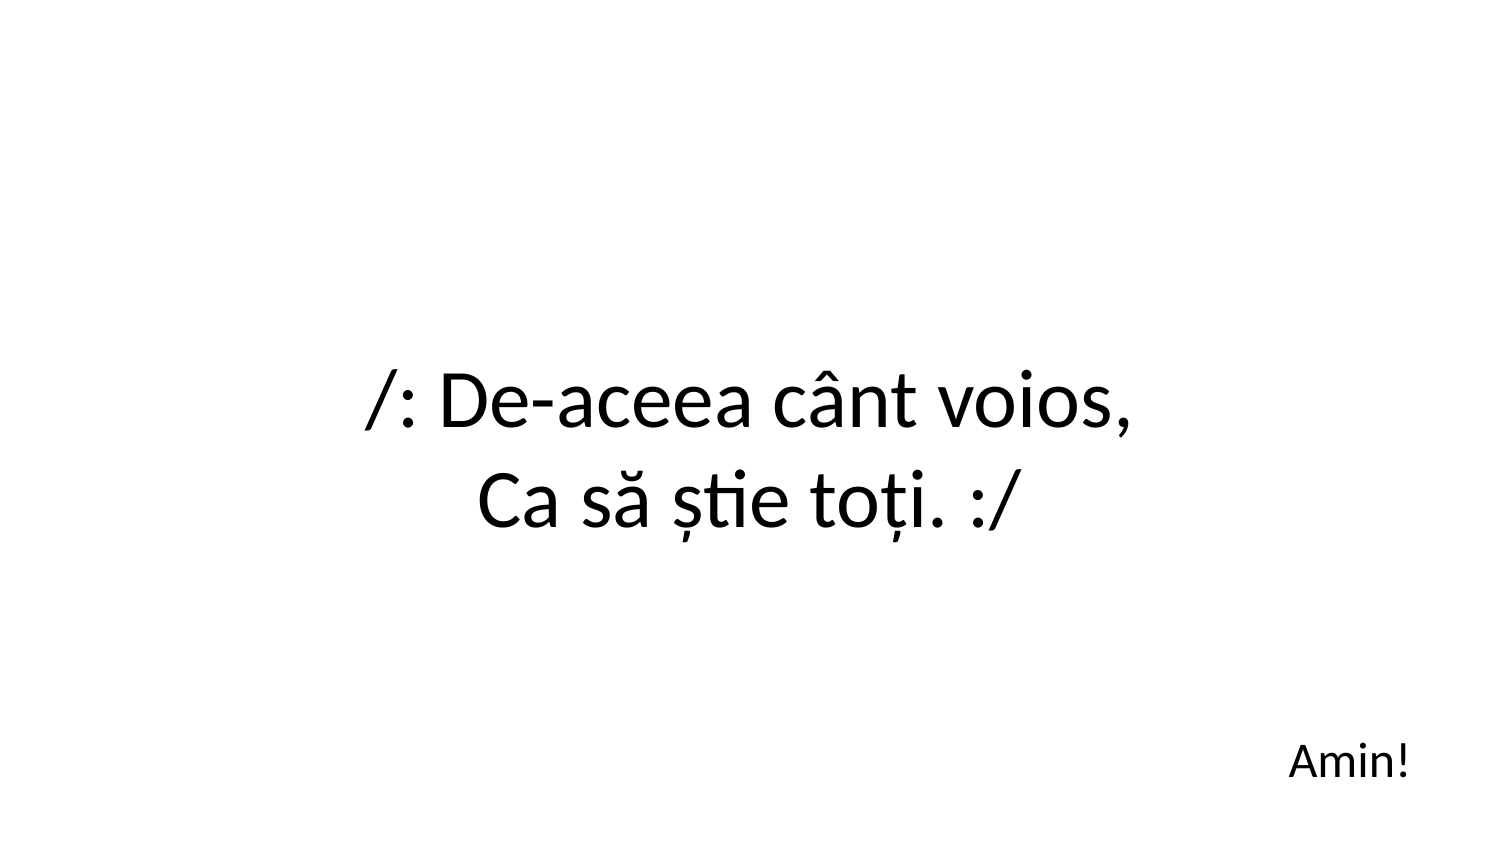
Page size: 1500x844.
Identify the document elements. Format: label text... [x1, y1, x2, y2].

text_box Amin! [1273, 674, 1427, 795]
text_box /: De-aceea cânt voios, Ca să știe toți. :/ [350, 292, 1150, 552]
